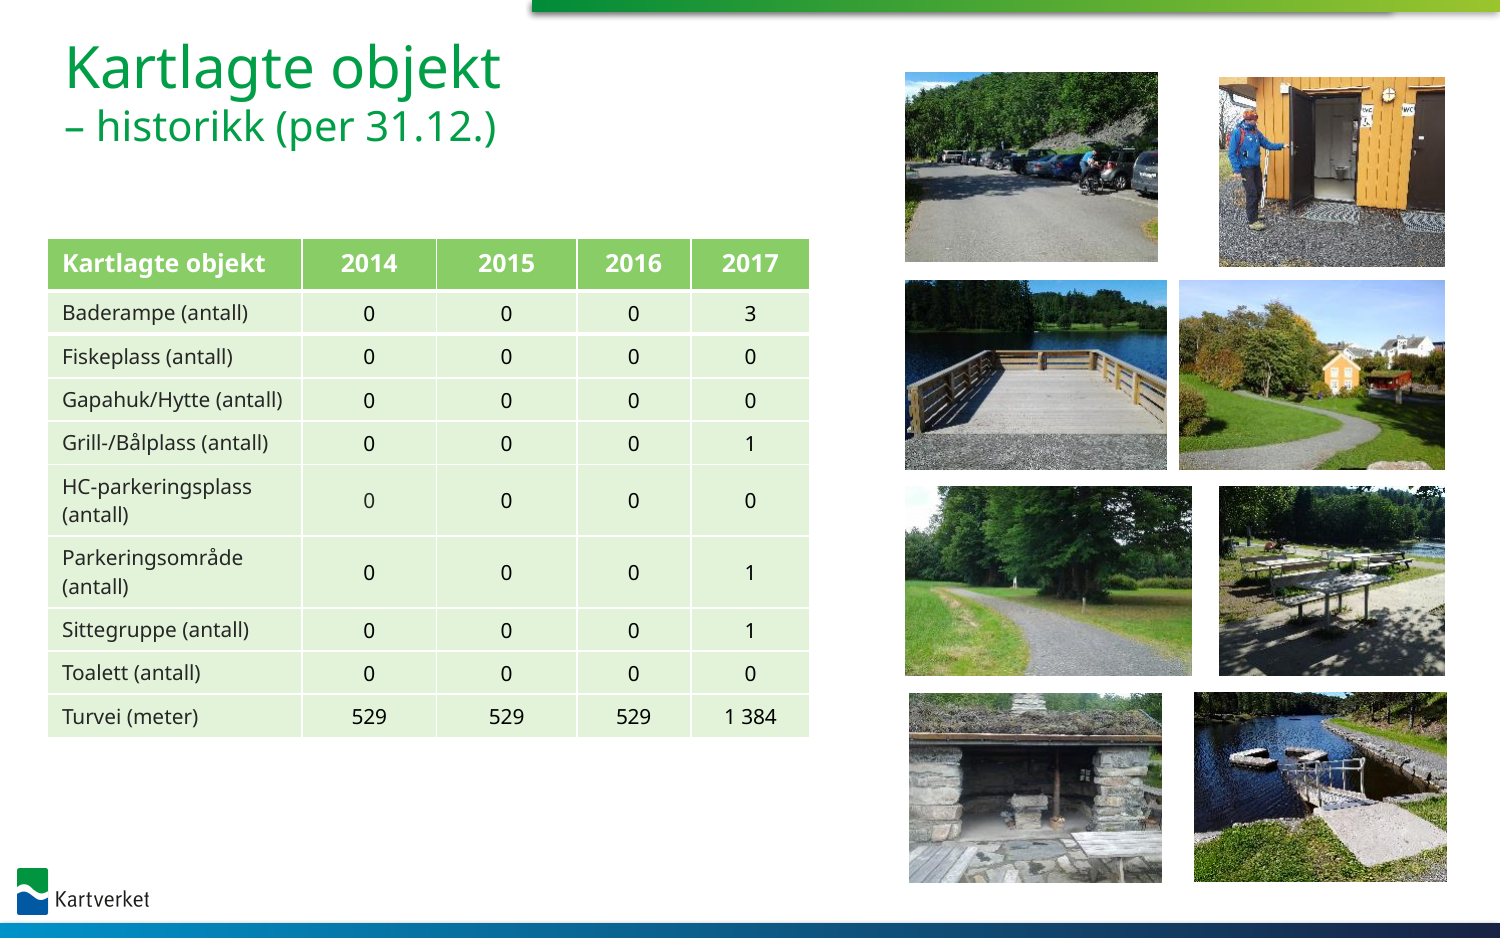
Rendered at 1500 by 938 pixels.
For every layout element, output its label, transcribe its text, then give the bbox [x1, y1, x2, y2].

picture [905, 72, 1158, 262]
table_header 2016 [578, 239, 690, 289]
table_cell 0 [692, 465, 809, 535]
table_cell 0 [303, 422, 436, 464]
table_cell 0 [303, 293, 436, 332]
table_cell 0 [578, 379, 690, 420]
table_cell 0 [437, 609, 576, 650]
table_cell 0 [578, 609, 690, 650]
table_cell 3 [692, 293, 809, 332]
table_cell 0 [303, 652, 436, 693]
table_cell 0 [578, 465, 690, 535]
table_cell Fiskeplass (antall) [48, 336, 301, 377]
table_cell 0 [437, 652, 576, 693]
table_cell 0 [692, 336, 809, 377]
table_header Kartlagte objekt [48, 239, 301, 289]
table_cell Sittegruppe (antall) [48, 609, 301, 650]
table_cell 529 [578, 695, 690, 737]
table_header 2014 [303, 239, 436, 289]
picture [909, 693, 1163, 884]
table_cell Parkeringsområde (antall) [48, 537, 301, 607]
table_cell 0 [303, 537, 436, 607]
table_cell 0 [578, 293, 690, 332]
table_cell 1 384 [692, 695, 809, 737]
table_cell 1 [692, 537, 809, 607]
table_cell 0 [437, 465, 576, 535]
table_cell 0 [437, 537, 576, 607]
picture [1219, 486, 1445, 676]
table_cell 0 [303, 465, 436, 535]
table_cell 0 [303, 336, 436, 377]
table_cell 0 [578, 652, 690, 693]
table_cell 0 [437, 422, 576, 464]
picture [1179, 280, 1445, 470]
table_cell Toalett (antall) [48, 652, 301, 693]
table_cell 0 [303, 609, 436, 650]
table_cell 0 [578, 537, 690, 607]
table_cell 1 [692, 609, 809, 650]
picture [1219, 77, 1445, 267]
table_cell 0 [692, 379, 809, 420]
picture [1194, 692, 1448, 882]
table_cell Gapahuk/Hytte (antall) [48, 379, 301, 420]
table_cell 529 [303, 695, 436, 737]
table_cell Turvei (meter) [48, 695, 301, 737]
table_cell HC-parkeringsplass (antall) [48, 465, 301, 535]
text_box Kartlagte objekt – historikk (per 31.12.) [49, 14, 1431, 158]
table_cell Baderampe (antall) [48, 293, 301, 332]
table_cell 0 [692, 652, 809, 693]
table_header 2017 [692, 239, 809, 289]
table_cell 1 [692, 422, 809, 464]
table_header 2015 [437, 239, 576, 289]
table_cell 529 [437, 695, 576, 737]
picture [905, 486, 1193, 676]
table_cell 0 [437, 293, 576, 332]
table_cell 0 [578, 422, 690, 464]
table_cell 0 [303, 379, 436, 420]
picture [905, 280, 1167, 470]
table_cell 0 [437, 379, 576, 420]
table_cell Grill-/Bålplass (antall) [48, 422, 301, 464]
table_cell 0 [437, 336, 576, 377]
table_cell 0 [578, 336, 690, 377]
